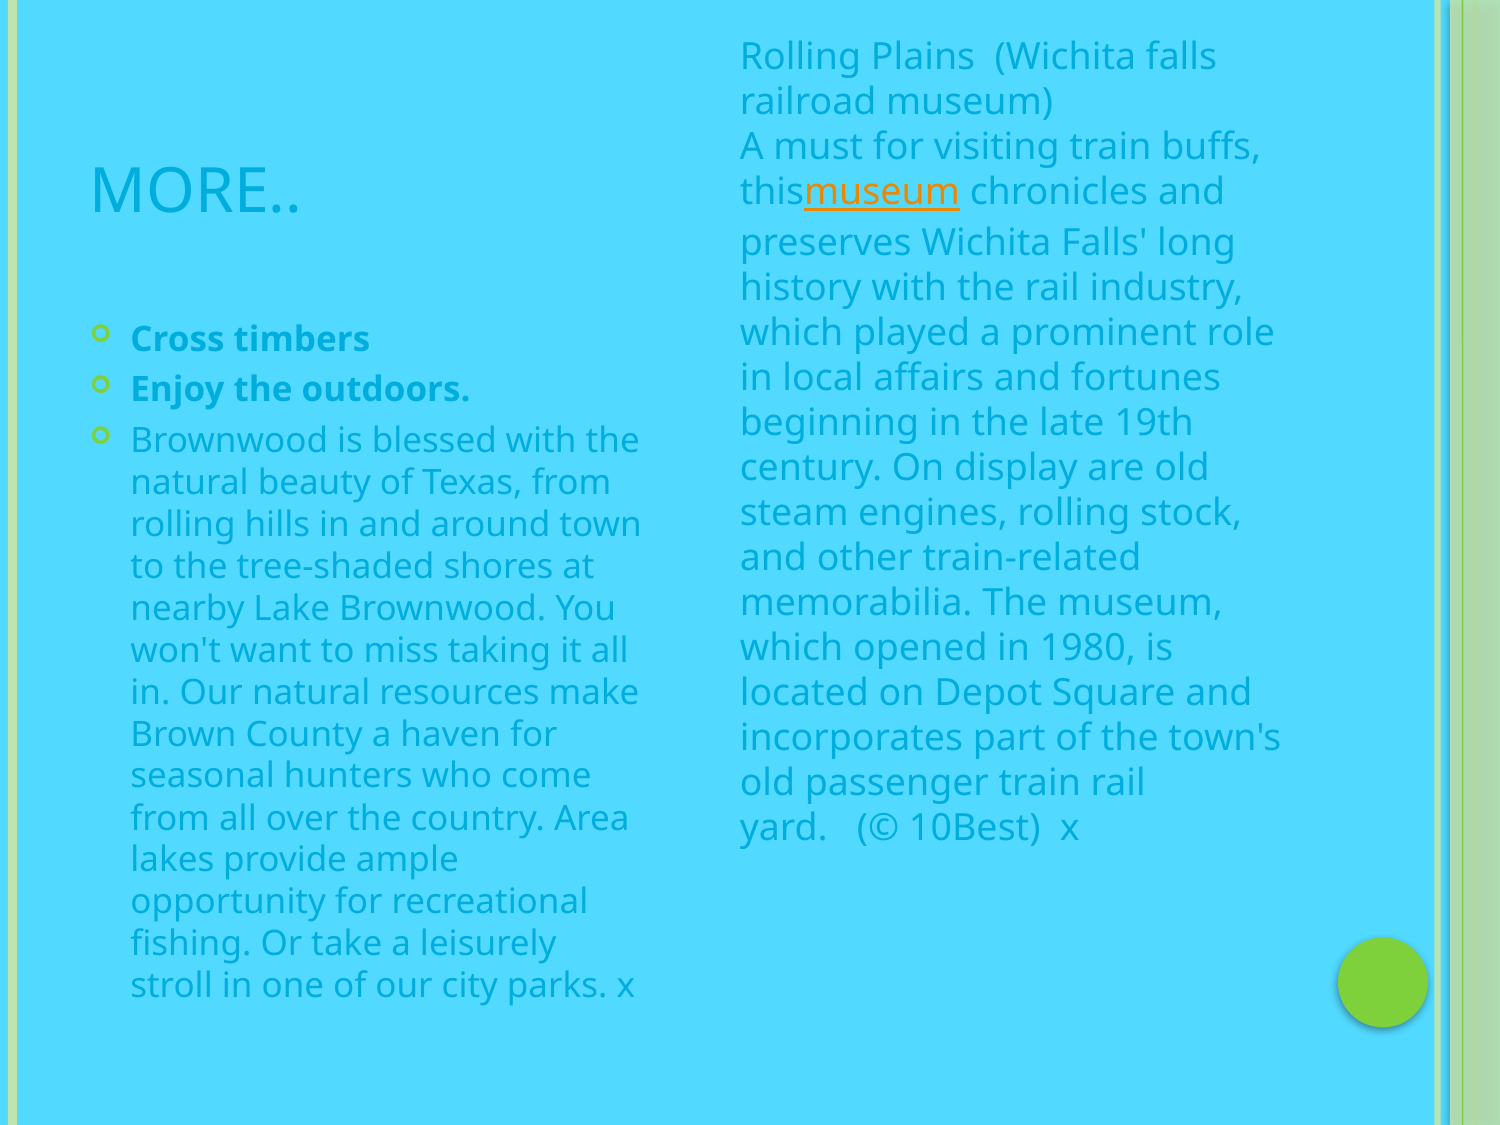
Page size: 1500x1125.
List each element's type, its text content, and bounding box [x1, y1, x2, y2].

text_box Rolling Plains (Wichita falls railroad museum) A must for visiting train buffs, thismuseum chronicles and preserves Wichita Falls' long history with the rail industry, which played a prominent role in local affairs and fortunes beginning in the late 19th century. On display are old steam engines, rolling stock, and other train-related memorabilia. The museum, which opened in 1980, is located on Depot Square and incorporates part of the town's old passenger train rail yard. (© 10Best) x [724, 24, 1313, 856]
list Cross timbers Enjoy the outdoors. Brownwood is blessed with the natural beauty of Texas, from rolling hills in and around town to the tree-shaded shores at nearby Lake Brownwood. You won't want to miss taking it all in. Our natural resources make Brown County a haven for seasonal hunters who come from all over the country. Area lakes provide ample opportunity for recreational fishing. Or take a leisurely stroll in one of our city parks. x [75, 308, 663, 1075]
title More.. [75, 45, 724, 233]
